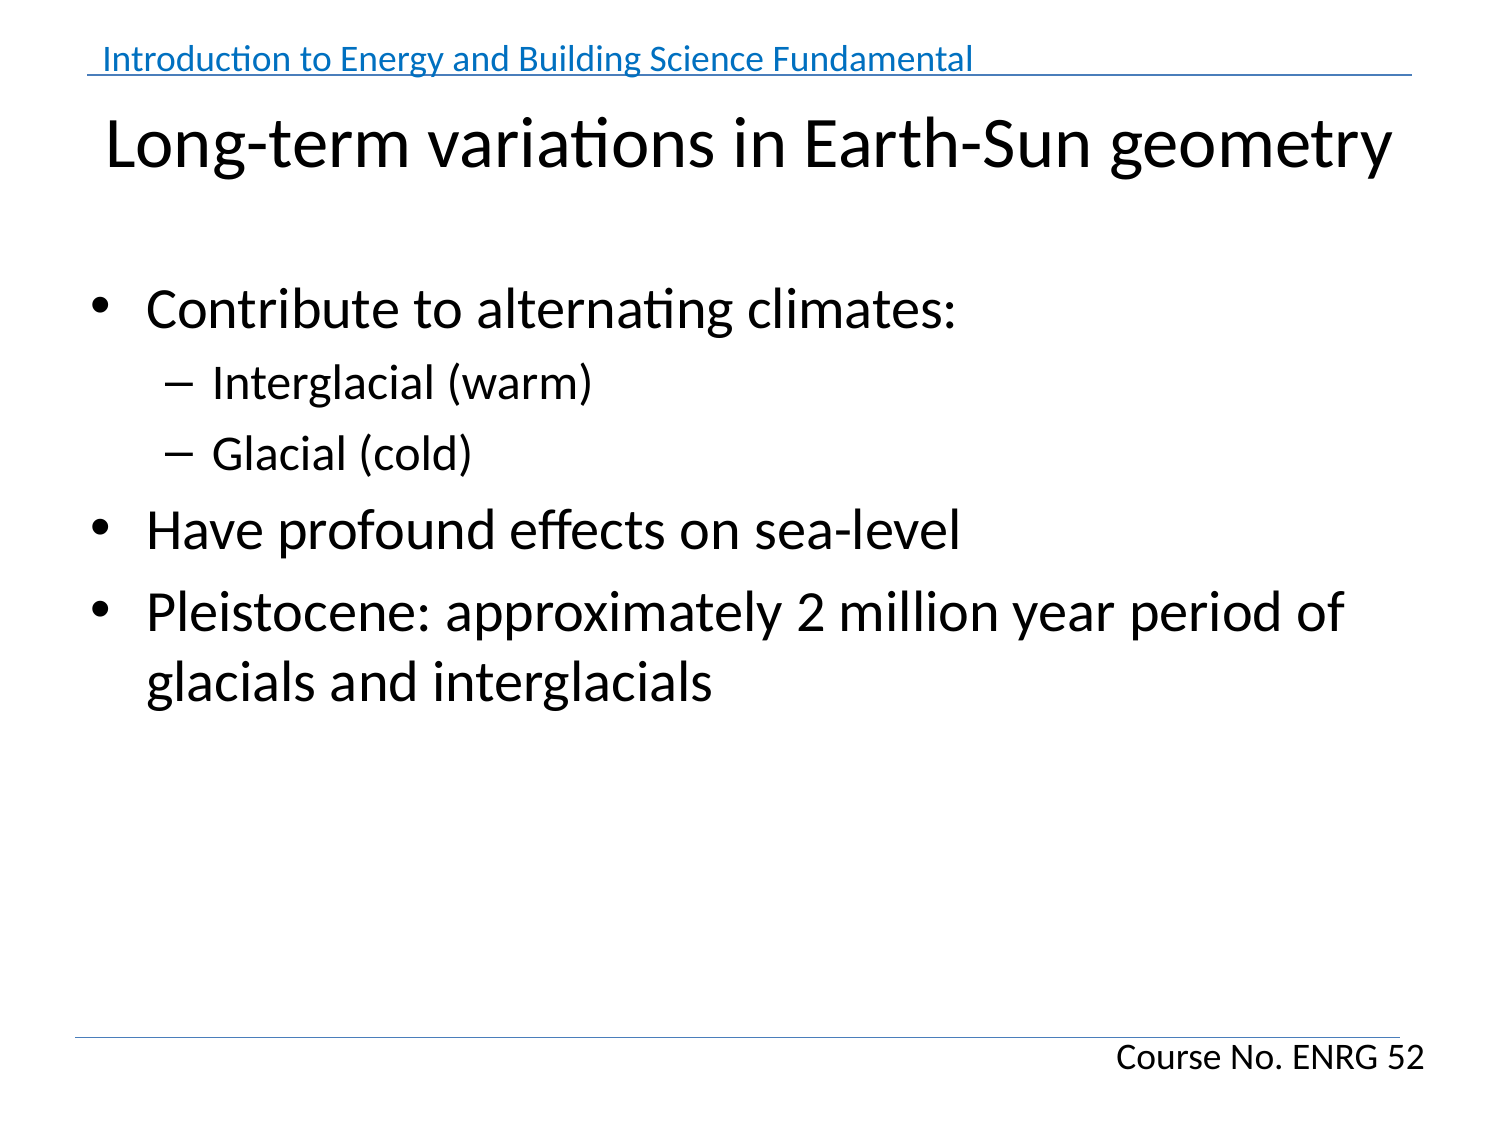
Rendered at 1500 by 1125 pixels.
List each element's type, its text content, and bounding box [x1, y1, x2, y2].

title Long-term variations in Earth-Sun geometry [75, 45, 1425, 233]
list Contribute to alternating climates: Interglacial (warm) Glacial (cold) Have profound effects on sea-level Pleistocene: approximately 2 million year period of glacials and interglacials [75, 262, 1388, 1005]
